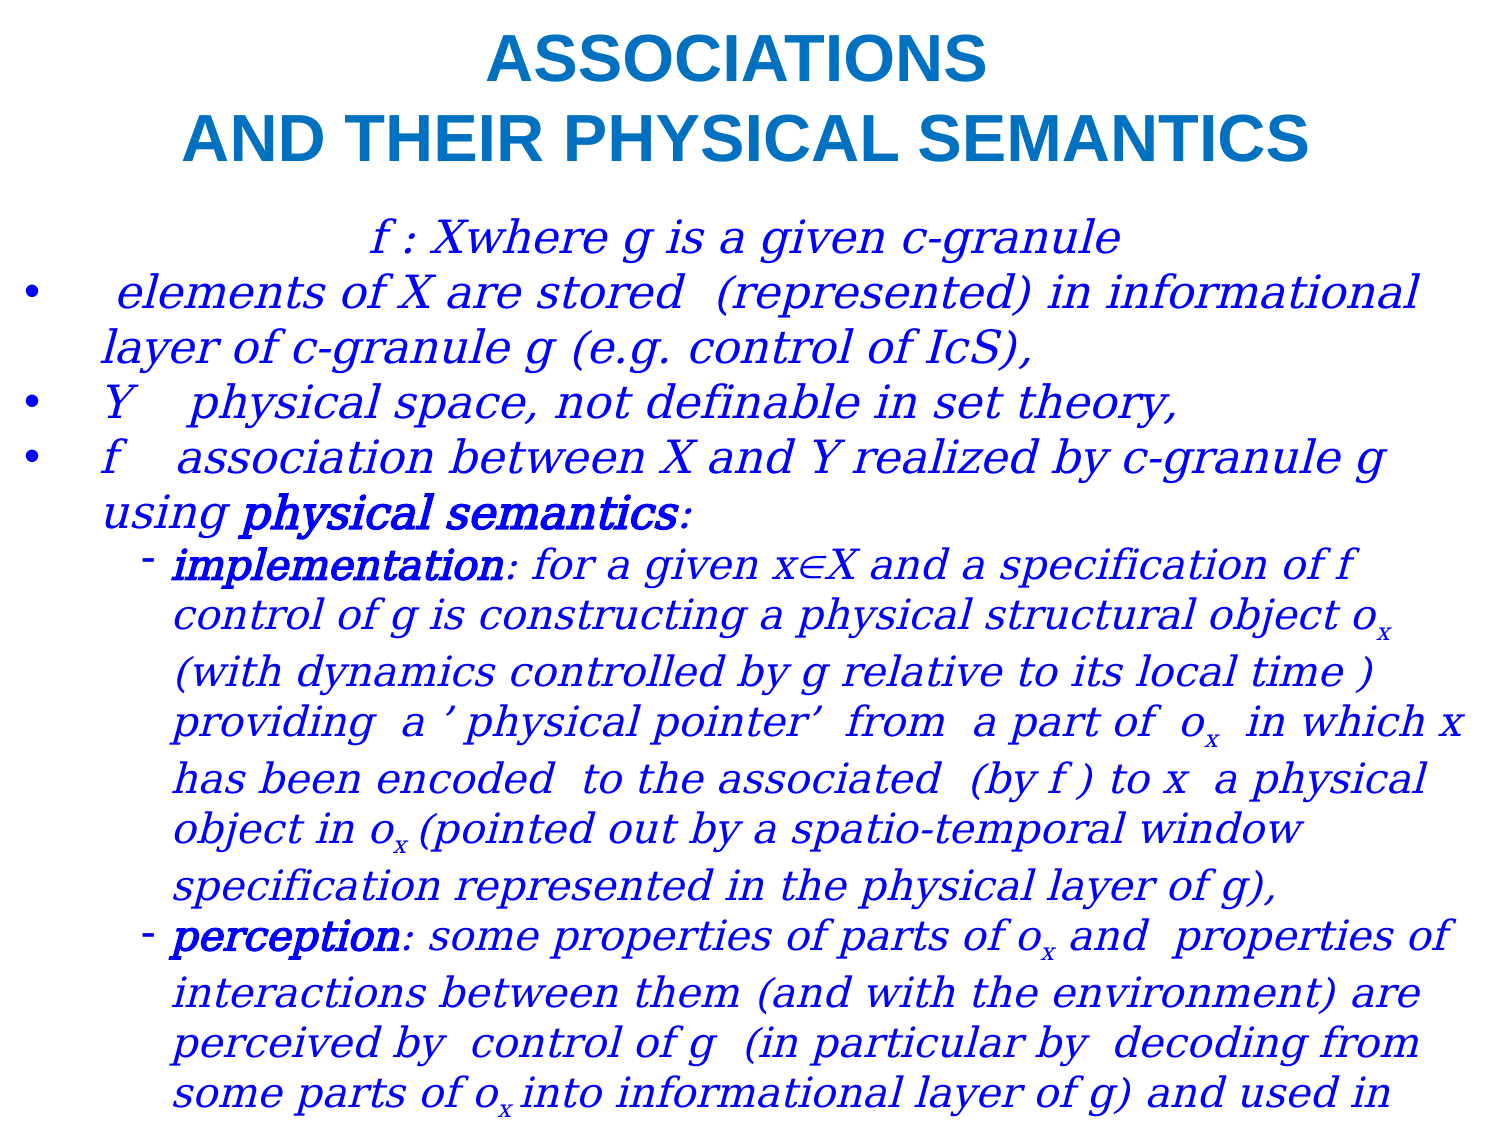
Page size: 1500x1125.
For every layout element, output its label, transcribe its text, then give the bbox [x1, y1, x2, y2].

text_box ASSOCIATIONS AND THEIR PHYSICAL SEMANTICS [13, 7, 1479, 208]
